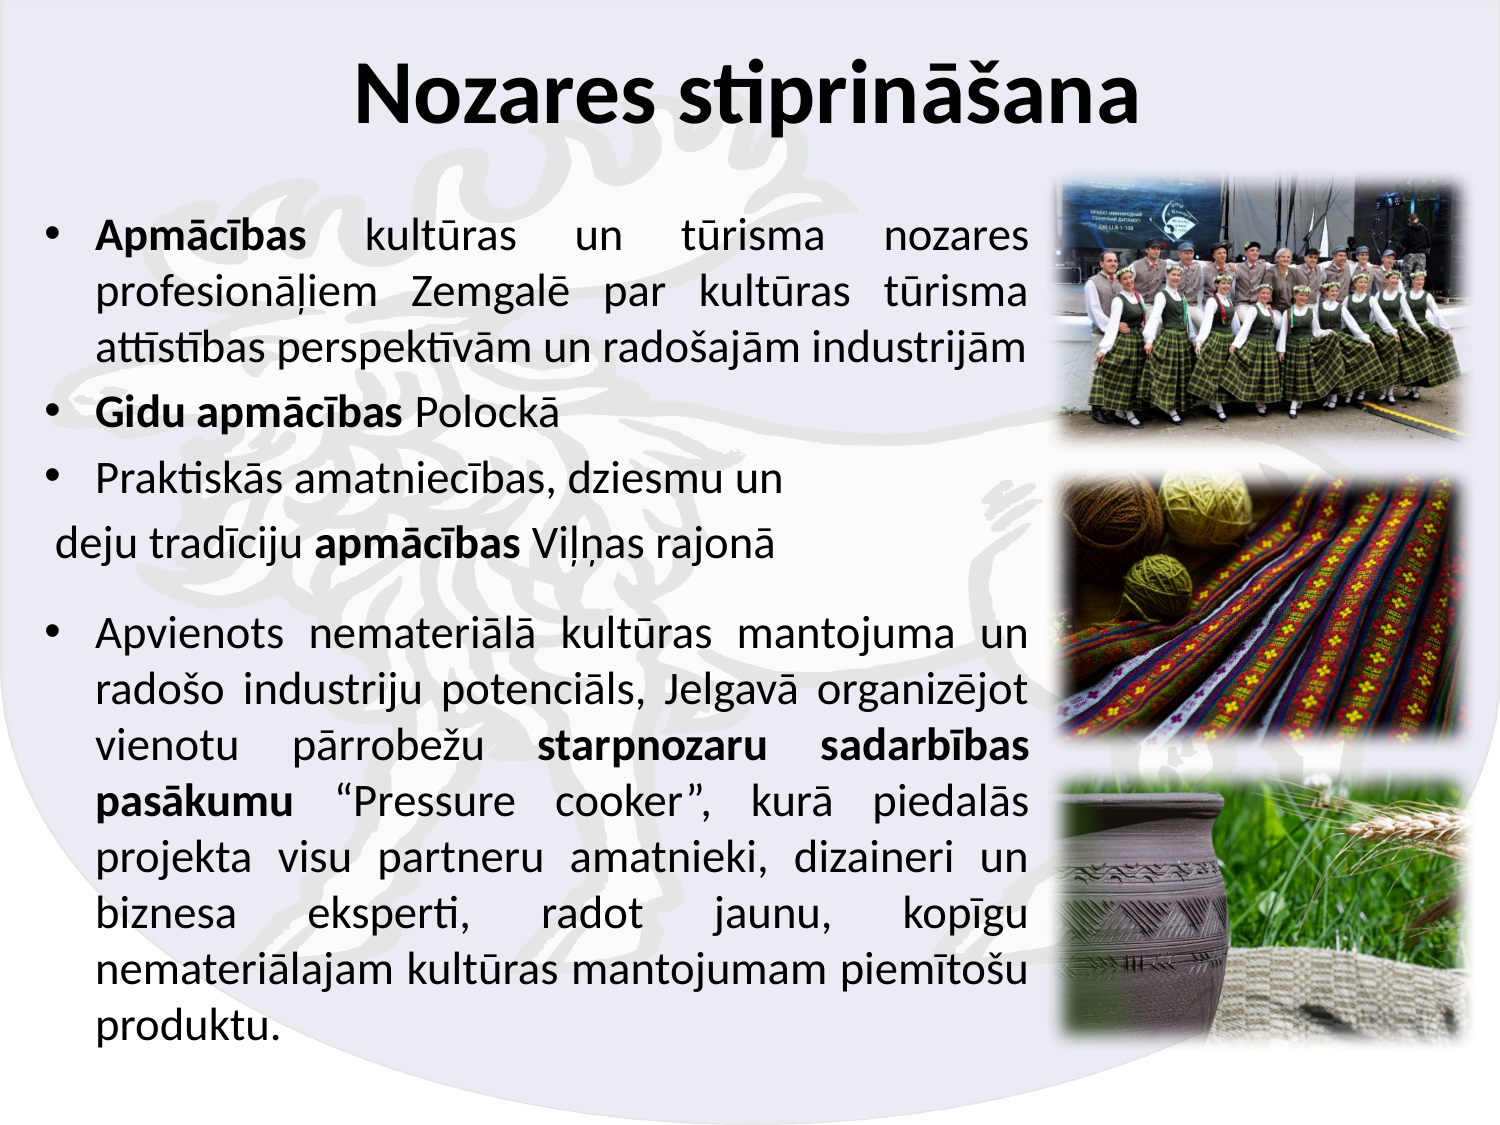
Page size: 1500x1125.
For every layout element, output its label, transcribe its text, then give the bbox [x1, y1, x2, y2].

title Nozares stiprināšana [72, 16, 1423, 157]
picture [1044, 465, 1477, 755]
picture [1043, 166, 1477, 456]
picture [1045, 764, 1478, 1053]
list Apmācības kultūras un tūrisma nozares profesionāļiem Zemgalē par kultūras tūrisma attīstības perspektīvām un radošajām industrijām Gidu apmācības Polockā Praktiskās amatniecības, dziesmu un deju tradīciju apmācības Viļņas rajonā Apvienots nemateriālā kultūras mantojuma un radošo industriju potenciāls, Jelgavā organizējot vienotu pārrobežu starpnozaru sadarbības pasākumu “Pressure cooker”, kurā piedalās projekta visu partneru amatnieki, dizaineri un biznesa eksperti, radot jaunu, kopīgu nemateriālajam kultūras mantojumam piemītošu produktu. [29, 196, 1046, 1109]
